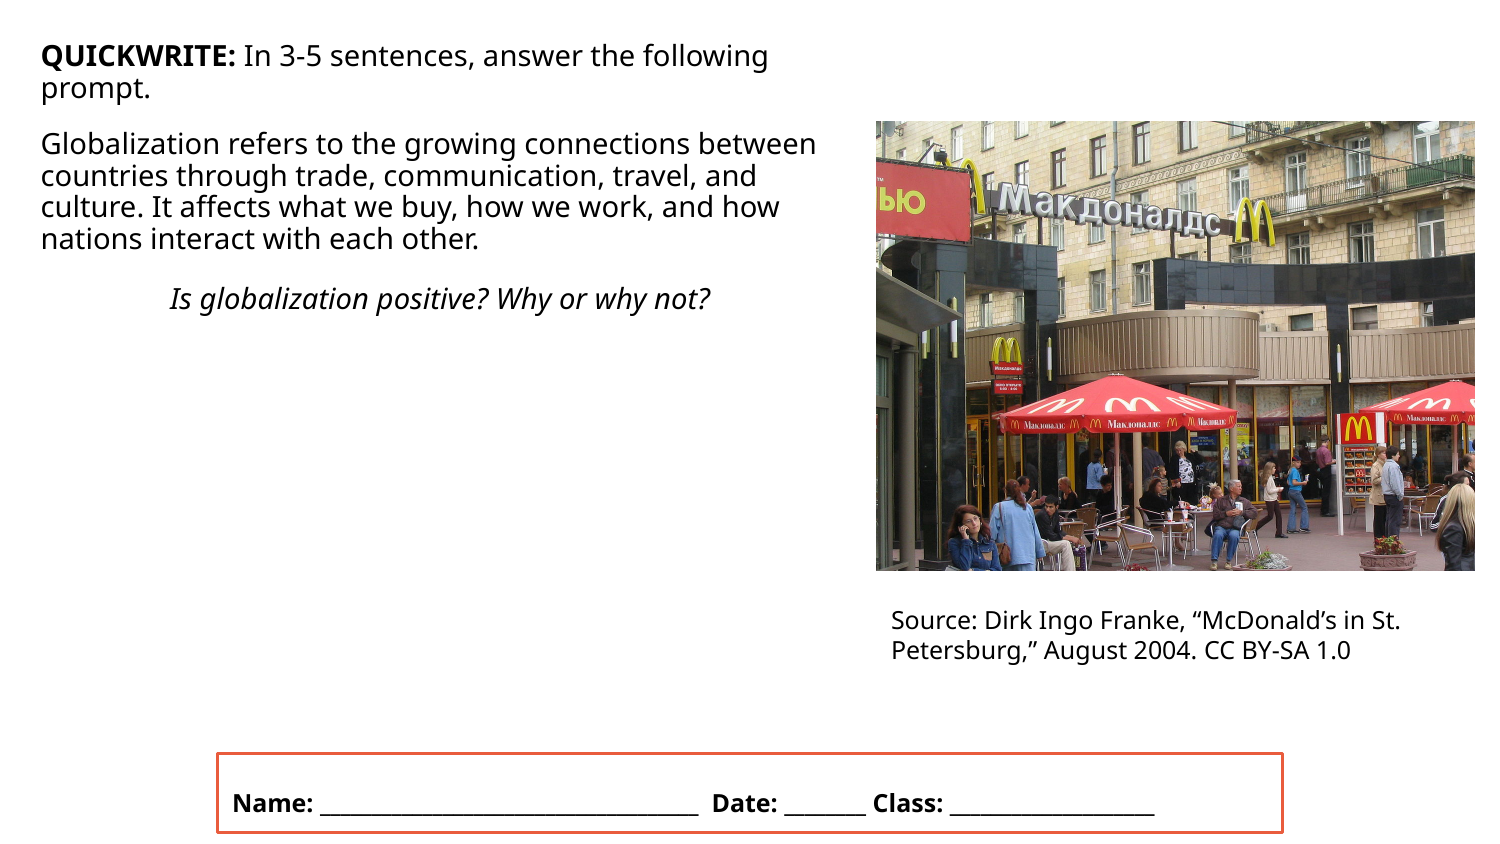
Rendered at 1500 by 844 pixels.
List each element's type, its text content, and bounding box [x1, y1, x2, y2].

picture [875, 121, 1476, 572]
list QUICKWRITE: In 3-5 sentences, answer the following prompt. Globalization refers to the growing connections between countries through trade, communication, travel, and culture. It affects what we buy, how we work, and how nations interact with each other. Is globalization positive? Why or why not? [29, 35, 851, 702]
text_box Source: Dirk Ingo Franke, “McDonald’s in St. Petersburg,” August 2004. CC BY-SA 1.0 [876, 589, 1485, 680]
text_box Name: _____________________________________ Date: ________ Class: ____________________ [217, 753, 1283, 833]
